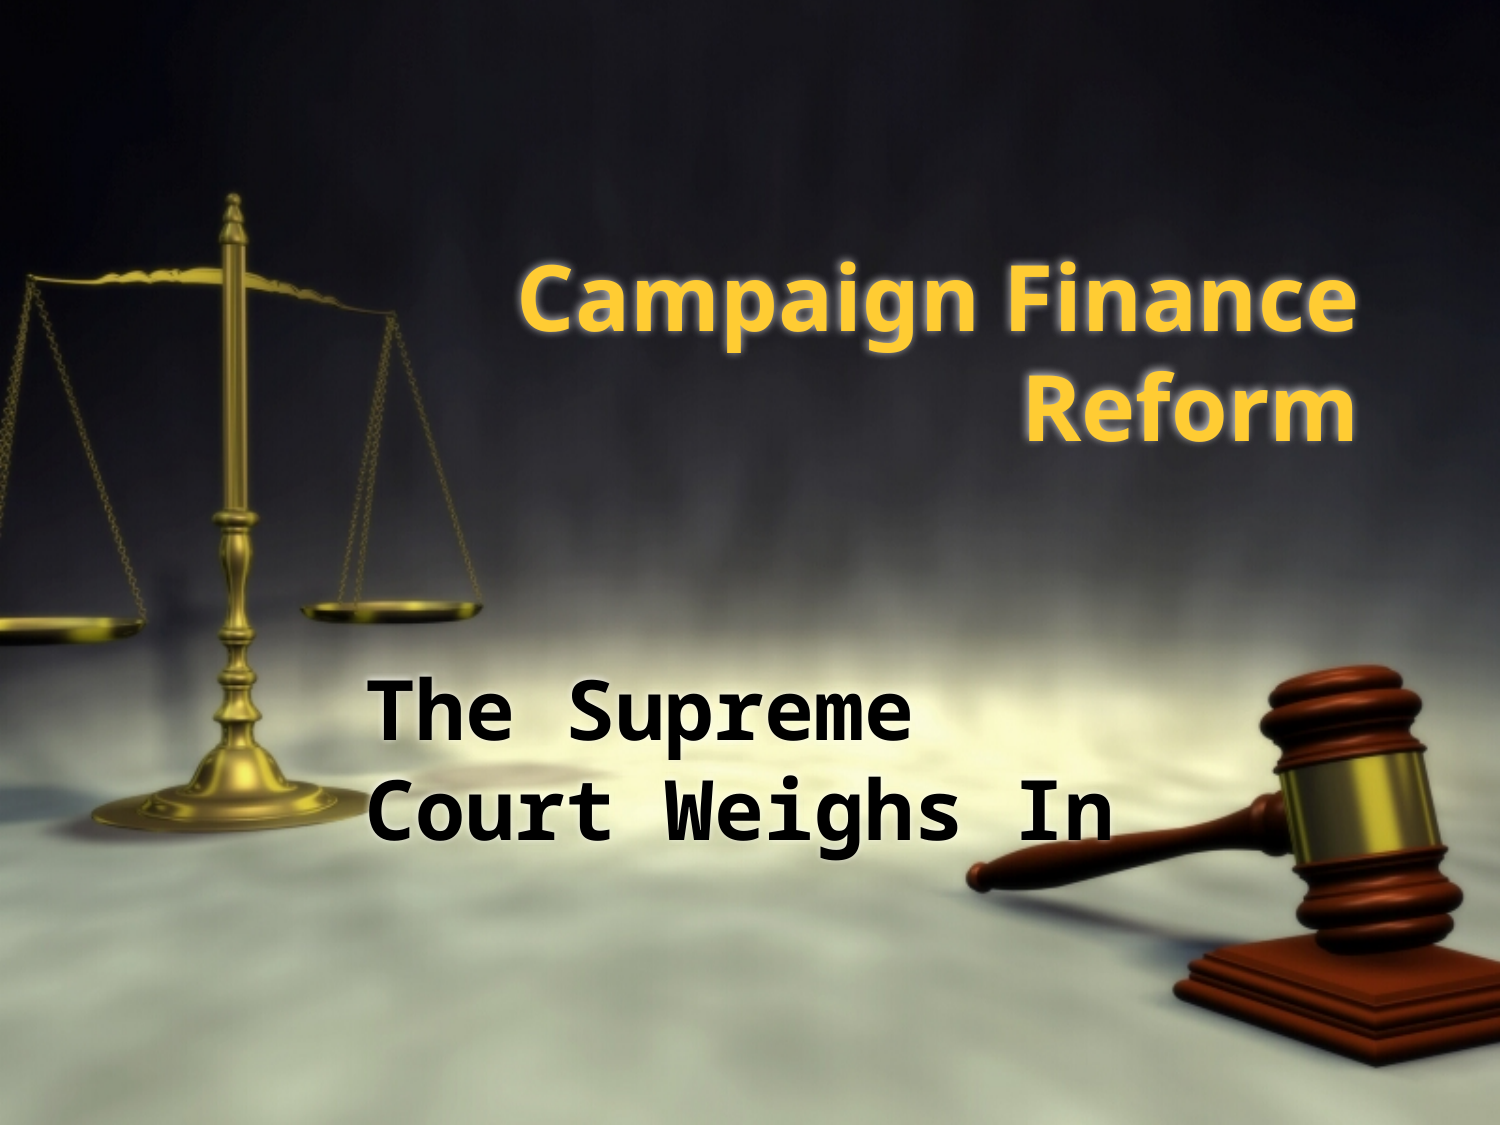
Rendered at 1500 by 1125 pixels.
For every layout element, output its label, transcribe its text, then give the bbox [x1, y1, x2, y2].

picture [0, 0, 1500, 1125]
title Campaign Finance Reform [462, 162, 1376, 538]
subtitle The Supreme Court Weighs In [350, 650, 1225, 1013]
